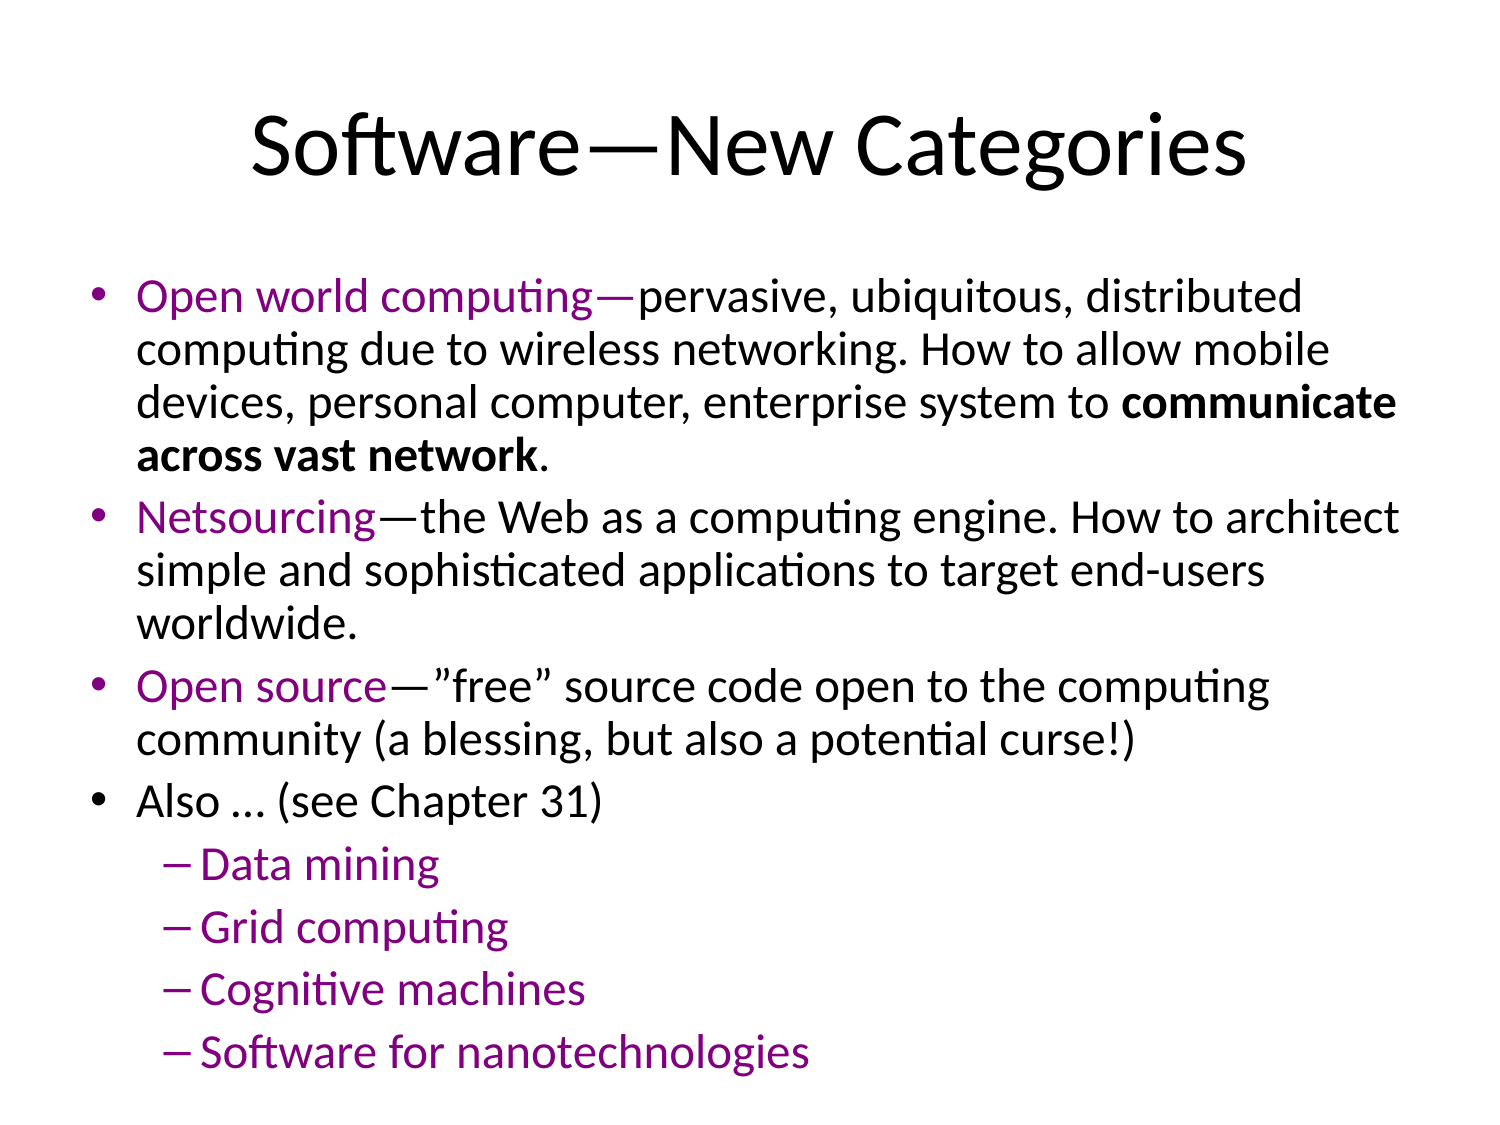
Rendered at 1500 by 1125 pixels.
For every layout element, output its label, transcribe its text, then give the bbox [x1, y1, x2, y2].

list Open world computing—pervasive, ubiquitous, distributed computing due to wireless networking. How to allow mobile devices, personal computer, enterprise system to communicate across vast network. Netsourcing—the Web as a computing engine. How to architect simple and sophisticated applications to target end-users worldwide. Open source—”free” source code open to the computing community (a blessing, but also a potential curse!) Also … (see Chapter 31) Data mining Grid computing Cognitive machines Software for nanotechnologies [75, 262, 1425, 1088]
title Software—New Categories [75, 45, 1425, 233]
